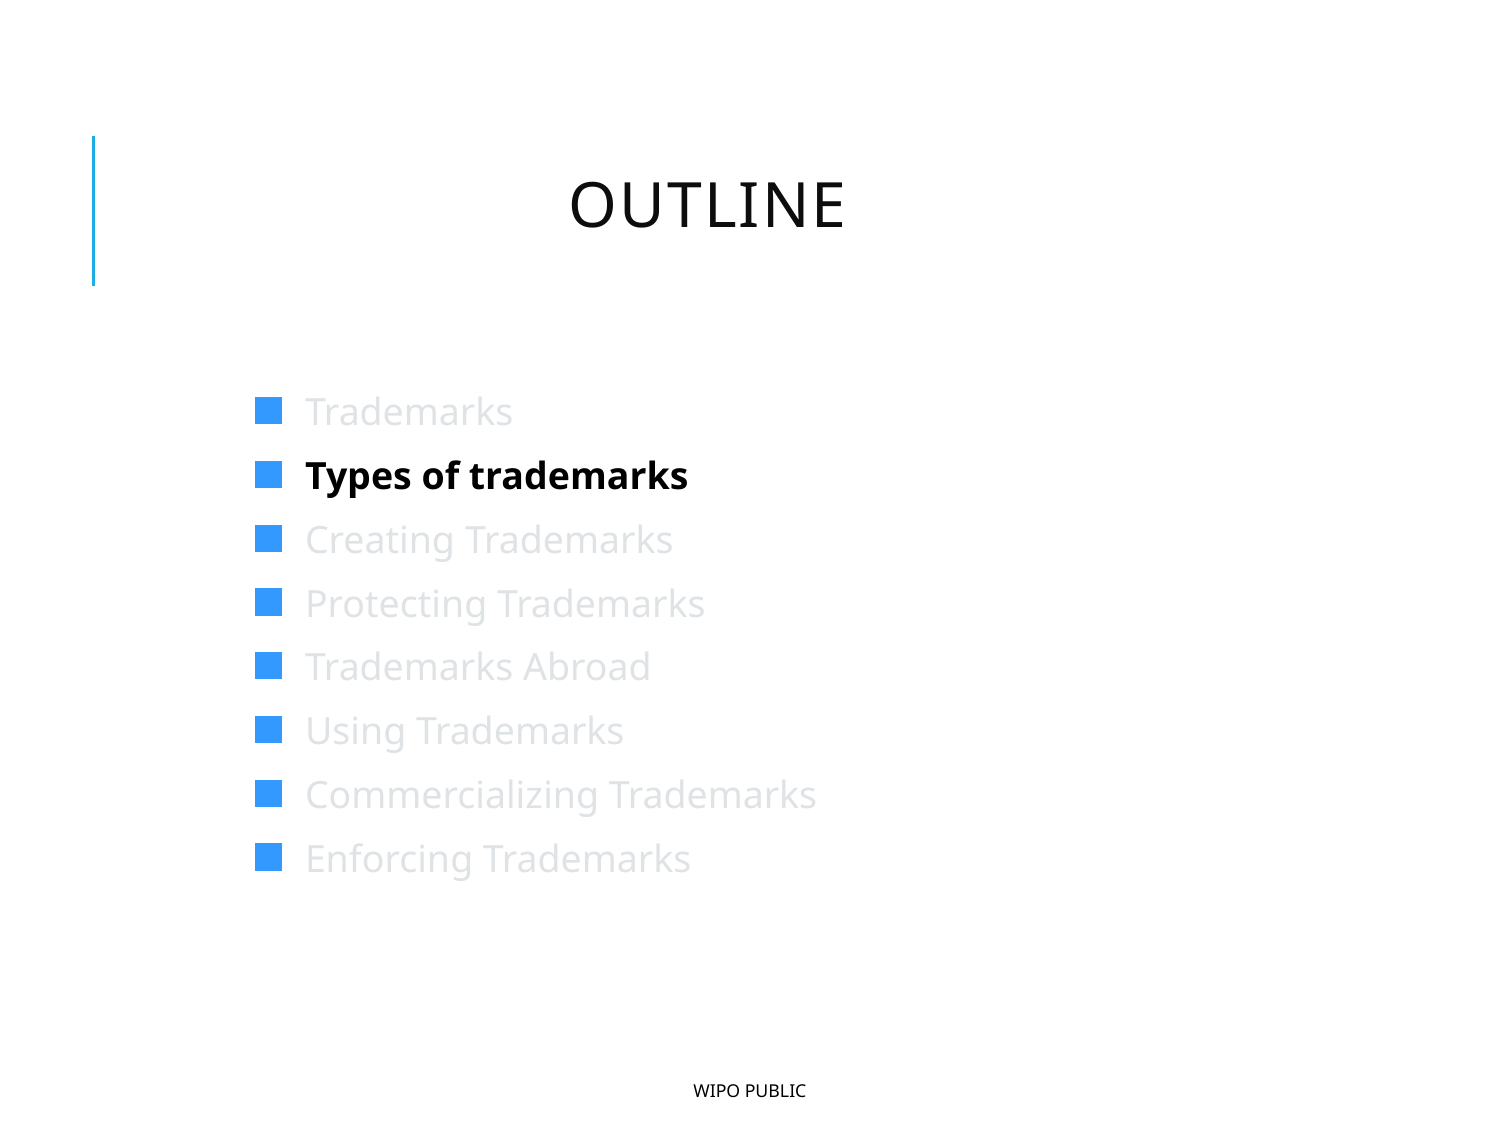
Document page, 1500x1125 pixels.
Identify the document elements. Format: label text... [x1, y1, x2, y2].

picture [255, 461, 282, 488]
picture [255, 843, 282, 871]
picture [255, 716, 282, 743]
picture [255, 780, 282, 807]
picture [255, 525, 282, 552]
title Outline [159, 139, 1257, 280]
text_box Trademarks Types of trademarks Creating Trademarks Protecting Trademarks Trademarks Abroad Using Trademarks Commercializing Trademarks Enforcing Trademarks [243, 382, 1257, 879]
picture [255, 652, 282, 679]
picture [255, 588, 282, 616]
picture [255, 397, 282, 424]
